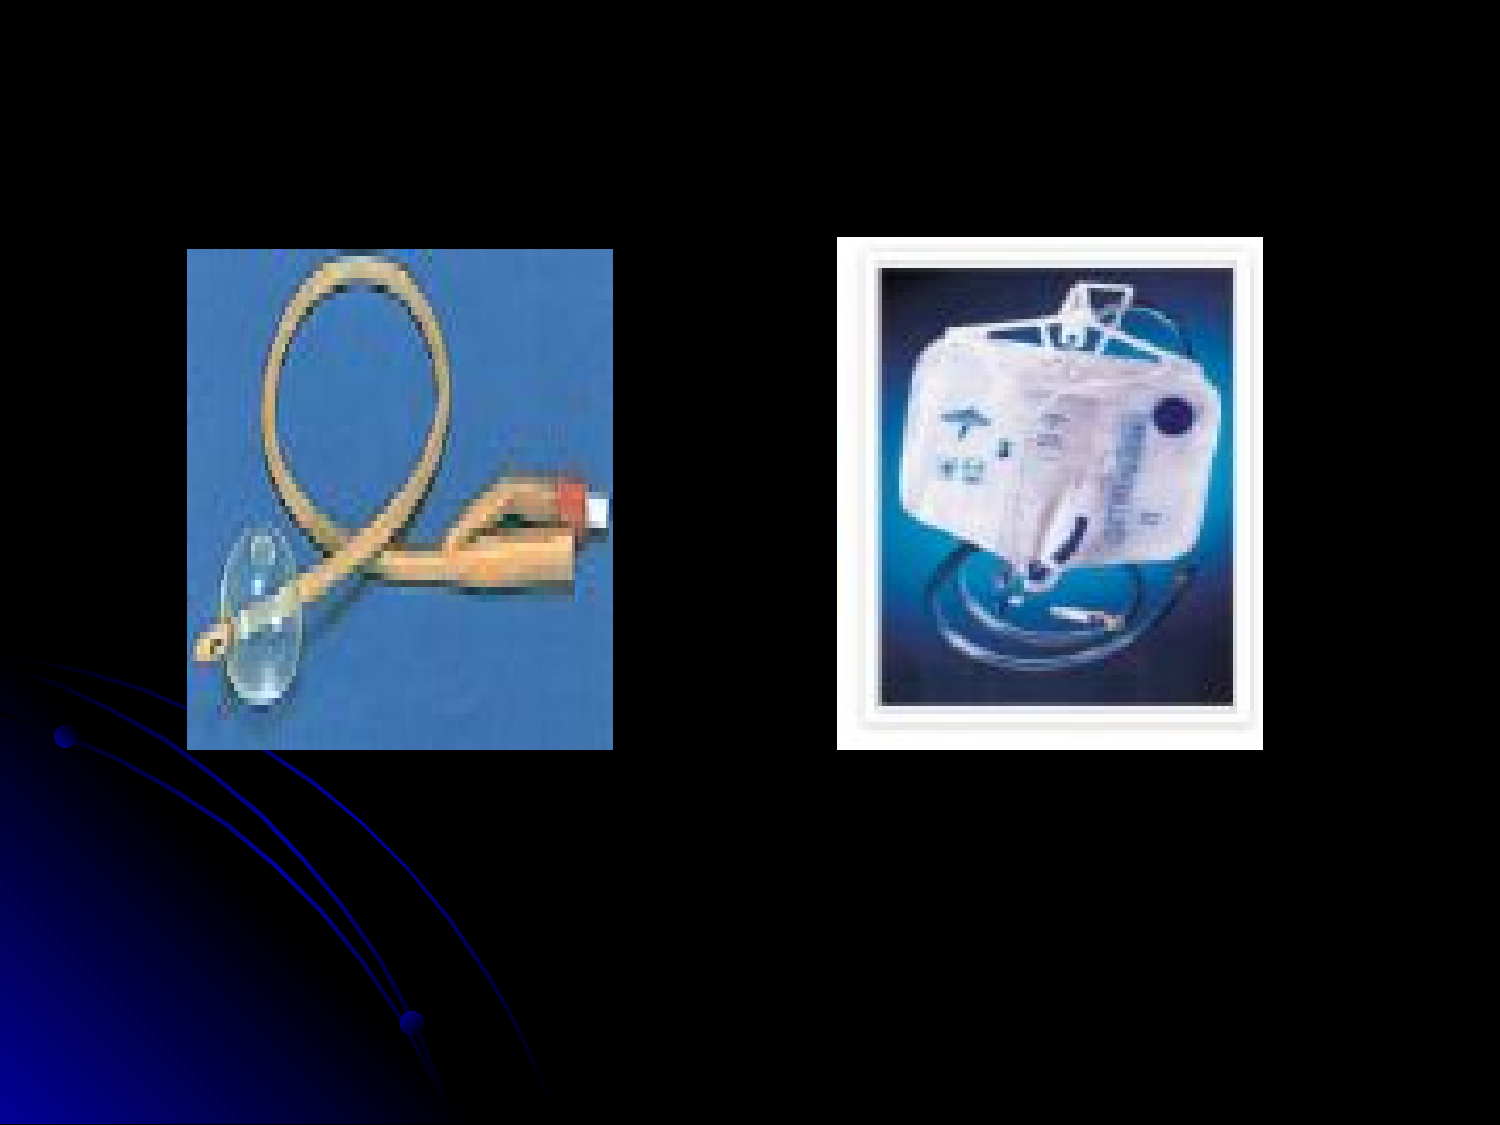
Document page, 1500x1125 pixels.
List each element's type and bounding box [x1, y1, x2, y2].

picture [187, 249, 613, 751]
picture [837, 237, 1263, 751]
